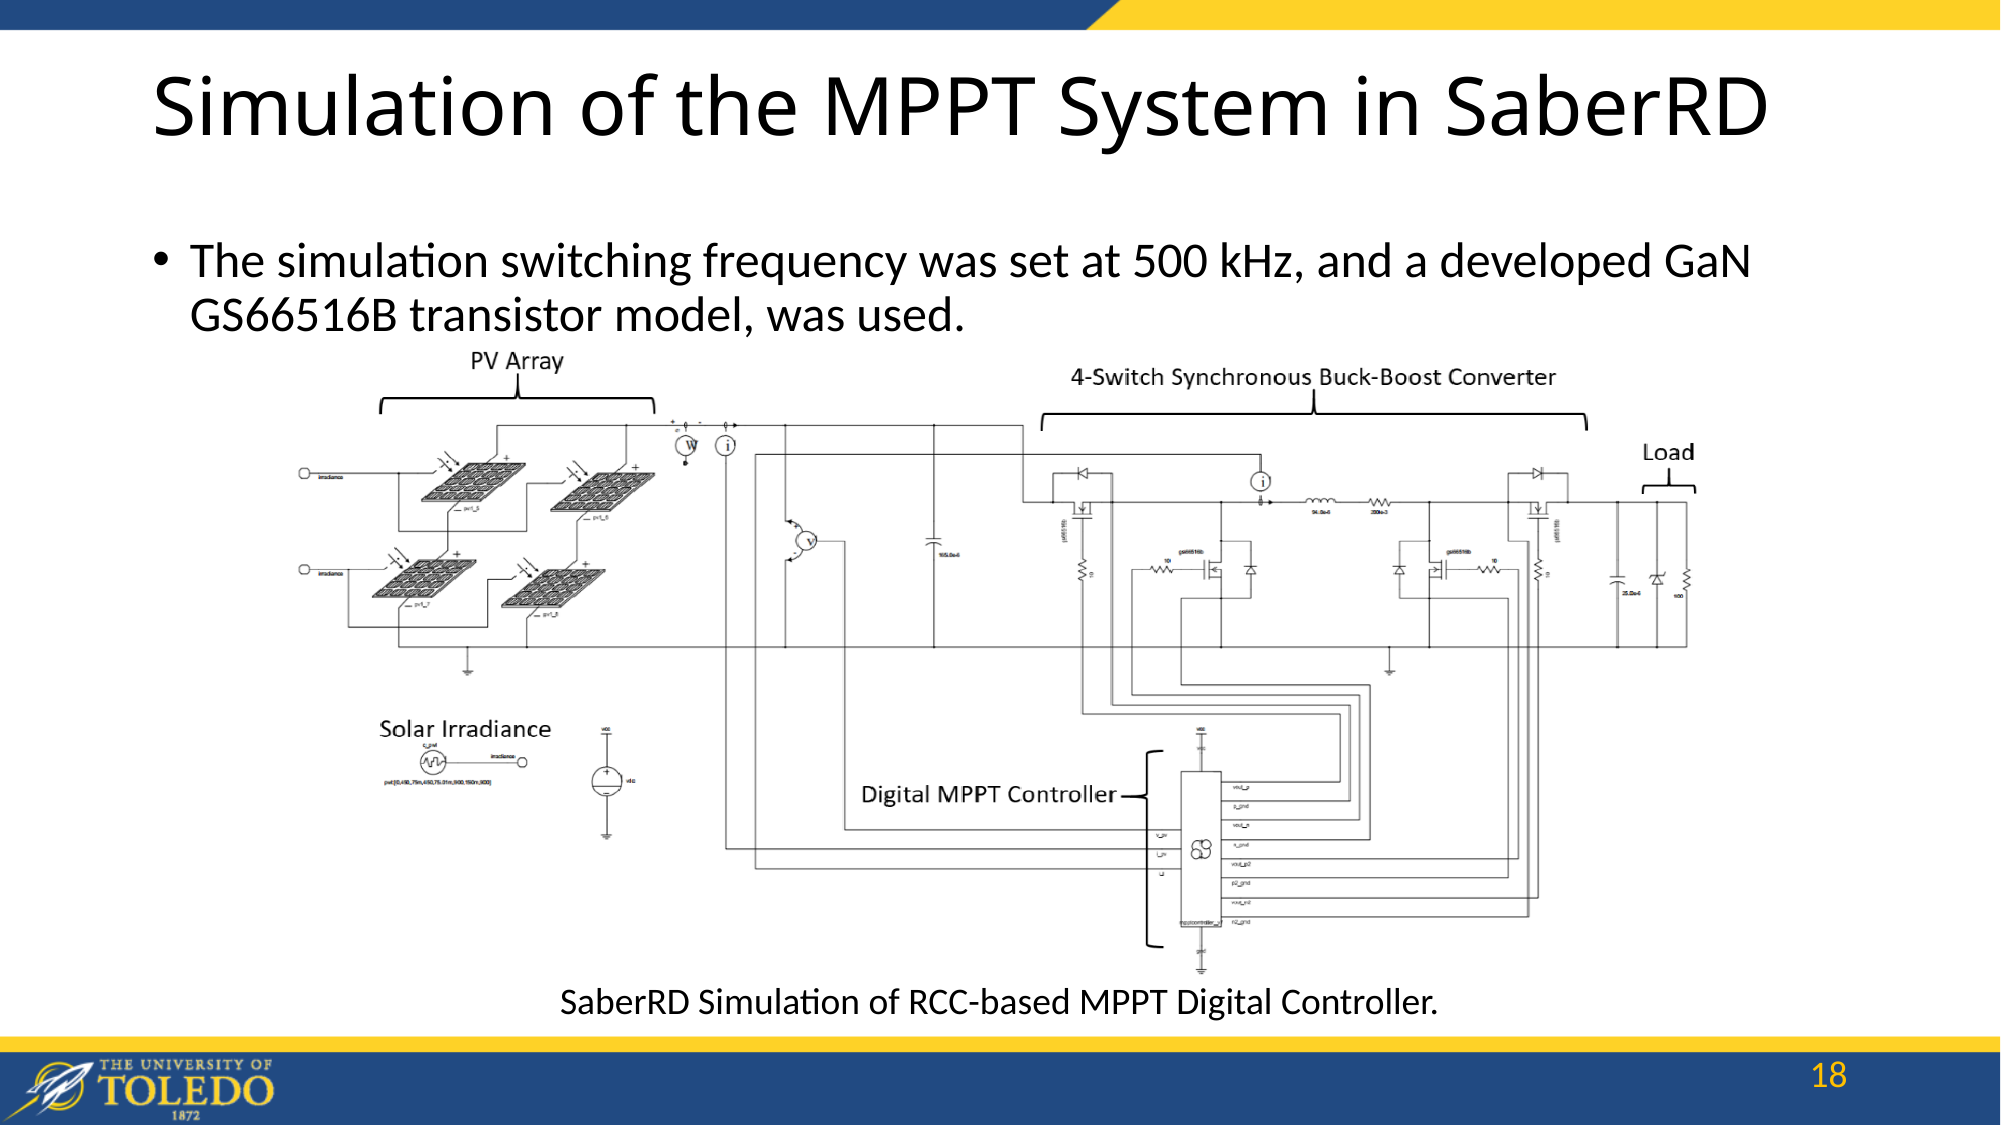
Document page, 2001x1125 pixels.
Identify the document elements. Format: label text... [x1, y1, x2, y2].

slide_number 18 [1412, 1042, 1863, 1103]
title Simulation of the MPPT System in SaberRD [137, 49, 1863, 170]
text_box The simulation switching frequency was set at 500 kHz, and a developed GaN GS66516B transistor model, was used. [137, 226, 1863, 610]
picture [0, 0, 2001, 1125]
text_box SaberRD Simulation of RCC-based MPPT Digital Controller. [545, 985, 1455, 1030]
